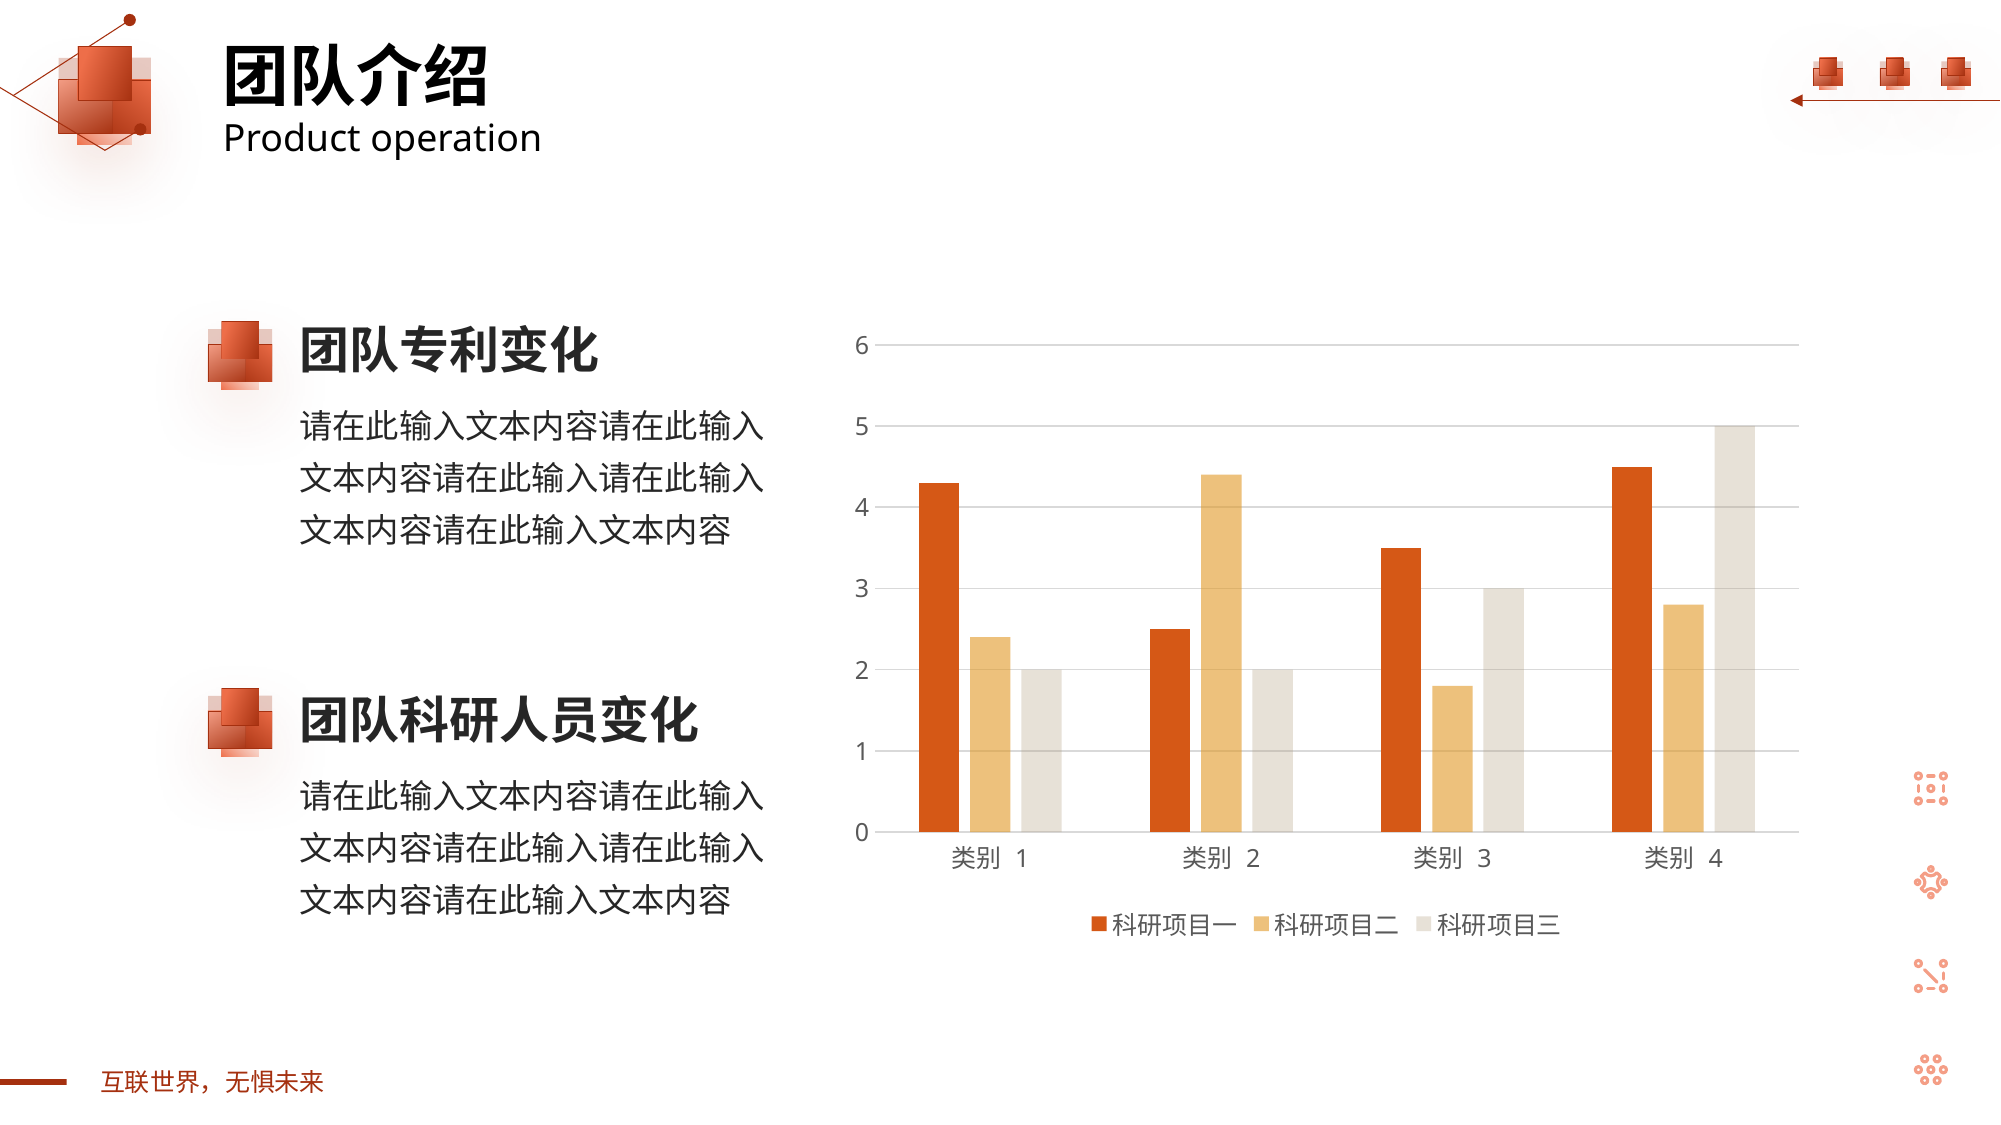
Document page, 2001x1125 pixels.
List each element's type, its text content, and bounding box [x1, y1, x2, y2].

chart [835, 314, 1819, 949]
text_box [207, 321, 273, 390]
text_box 请在此输入文本内容请在此输入文本内容请在此输入请在此输入文本内容请在此输入文本内容 [299, 385, 805, 554]
list Product operation [207, 111, 858, 168]
text_box 团队专利变化 [299, 314, 636, 383]
text_box 团队科研人员变化 [299, 685, 738, 754]
text_box 请在此输入文本内容请在此输入文本内容请在此输入请在此输入文本内容请在此输入文本内容 [299, 756, 805, 924]
list 团队介绍 [207, 35, 967, 124]
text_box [207, 687, 273, 757]
